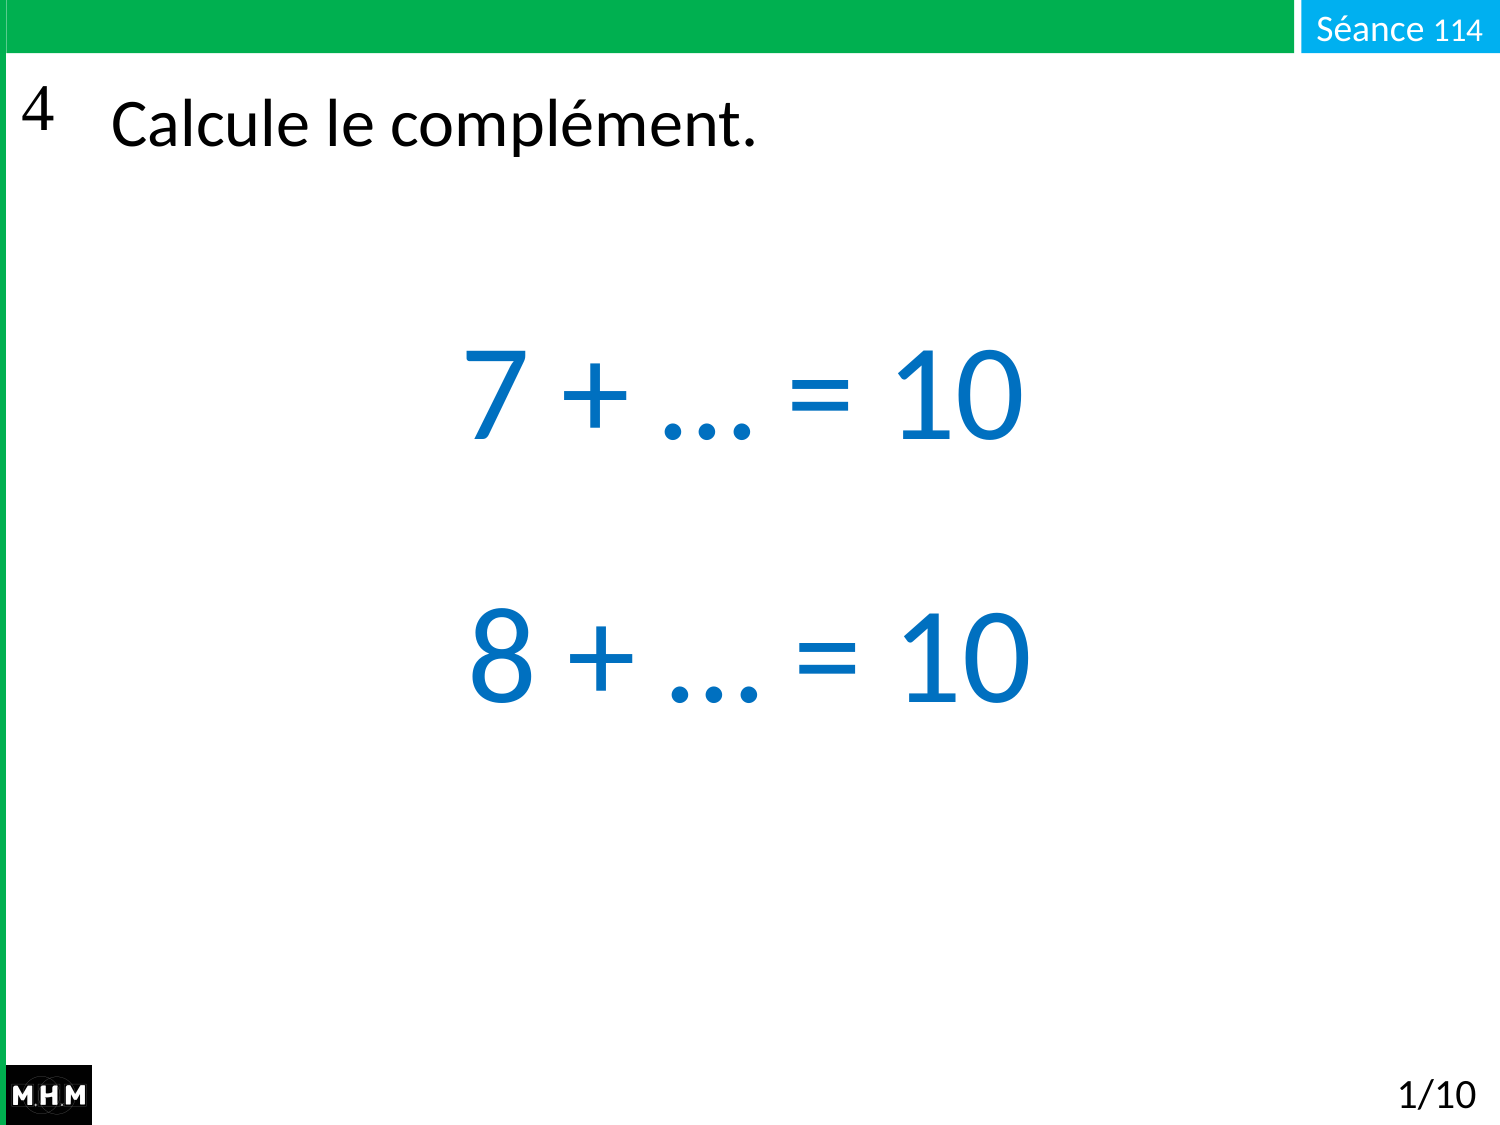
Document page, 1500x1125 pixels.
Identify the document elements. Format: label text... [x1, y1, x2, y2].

title Calcule le complément. [96, 80, 1391, 170]
picture [6, 1065, 92, 1125]
text_box 7 + … = 10 [396, 294, 1091, 475]
list 1/10 [1373, 1064, 1500, 1125]
text_box 8 + … = 10 [402, 557, 1097, 738]
